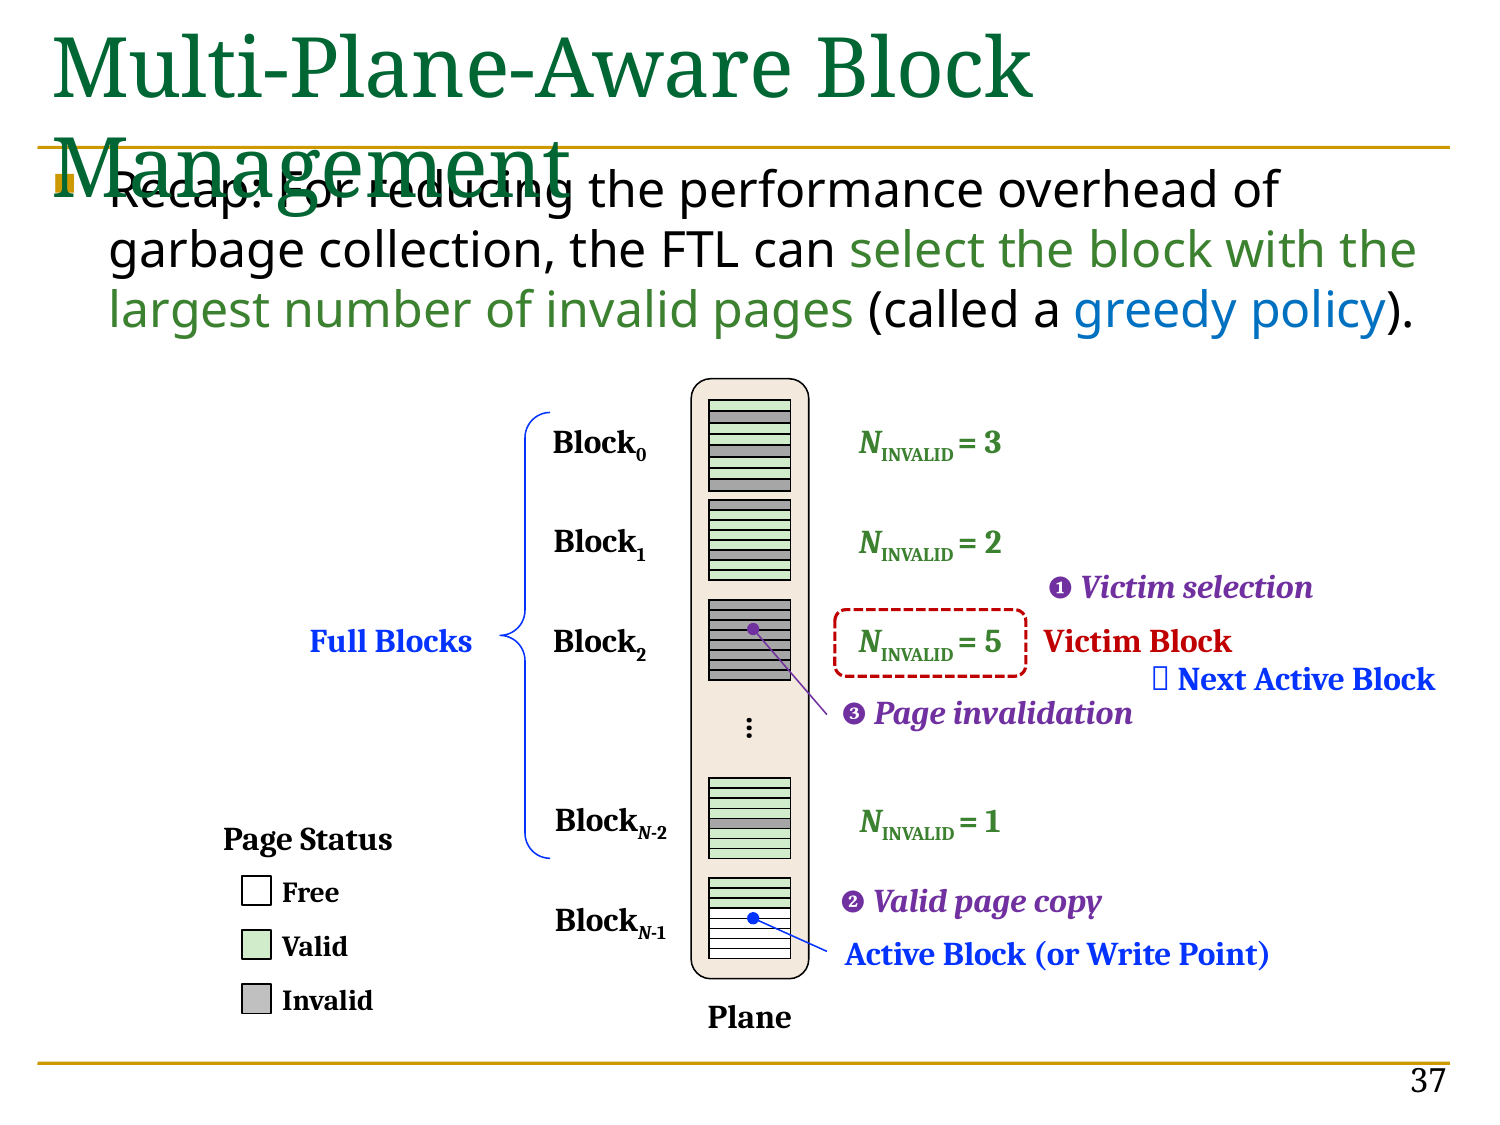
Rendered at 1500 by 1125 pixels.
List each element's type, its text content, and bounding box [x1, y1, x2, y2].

table_cell [710, 480, 790, 490]
table_cell [710, 799, 790, 808]
slide_number 37 [1111, 1036, 1462, 1112]
table_cell [710, 641, 747, 649]
text_box ❷ Valid page copy [825, 871, 1118, 916]
table_cell [710, 531, 790, 539]
table_cell [710, 909, 790, 918]
text_box Block2 [551, 612, 662, 673]
text_box [834, 609, 1026, 677]
table_header [710, 501, 790, 509]
table_header [710, 879, 790, 887]
table_cell [710, 521, 790, 529]
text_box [241, 864, 357, 916]
table_cell [710, 829, 790, 838]
table_cell [710, 839, 790, 848]
text_box Plane [692, 987, 808, 1043]
text_box BlockN-1 [540, 890, 681, 951]
table_cell [710, 849, 790, 858]
table_cell [710, 611, 790, 619]
table_cell [710, 651, 747, 659]
table_cell [710, 809, 790, 818]
table_cell [710, 631, 748, 639]
table_cell [710, 469, 790, 478]
text_box Block0 [550, 412, 662, 473]
text_box Full Blocks [294, 612, 488, 667]
text_box  Next Active Block [1135, 649, 1451, 705]
table_cell [710, 446, 790, 456]
table_header [710, 401, 790, 410]
table_cell [710, 889, 790, 897]
table_cell [710, 621, 790, 629]
table_cell [710, 435, 790, 444]
text_box NINVALID = 1 [844, 791, 1016, 852]
table_cell [710, 551, 790, 559]
table_cell [710, 939, 747, 948]
text_box NINVALID = 3 [843, 412, 1017, 473]
table_cell [710, 819, 790, 828]
text_box … [732, 700, 788, 756]
table_header [710, 779, 790, 787]
table_cell [710, 671, 747, 679]
text_box Block1 [550, 512, 661, 573]
table_cell [710, 424, 790, 433]
list Recap: For reducing the performance overhead of garbage collection, the FTL can select the block with the largest number of invalid pages (called a greedy policy). [37, 149, 1450, 1063]
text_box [752, 628, 828, 715]
table_header [710, 601, 790, 609]
table_cell [710, 899, 790, 907]
table_cell [710, 919, 748, 928]
text_box ❶ Victim selection [1033, 557, 1329, 613]
text_box [691, 378, 809, 979]
table_cell [710, 571, 790, 579]
table_cell [710, 949, 747, 958]
text_box Victim Block [1028, 612, 1248, 667]
text_box ❸ Page invalidation [826, 683, 1149, 739]
table_cell [710, 561, 790, 569]
title Multi-Plane-Aware Block Management [36, 6, 1449, 119]
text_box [752, 917, 1295, 981]
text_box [241, 919, 366, 971]
table_cell [710, 929, 747, 938]
table_cell [710, 661, 747, 669]
text_box [500, 412, 551, 859]
table_cell [710, 412, 790, 422]
table_cell [710, 511, 790, 519]
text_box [241, 973, 391, 1025]
table_cell [710, 458, 790, 467]
text_box Page Status [208, 809, 409, 865]
table_cell [710, 789, 790, 797]
text_box NINVALID = 2 [844, 512, 1017, 574]
table_cell [710, 541, 790, 549]
text_box BlockN-2 [551, 790, 682, 851]
